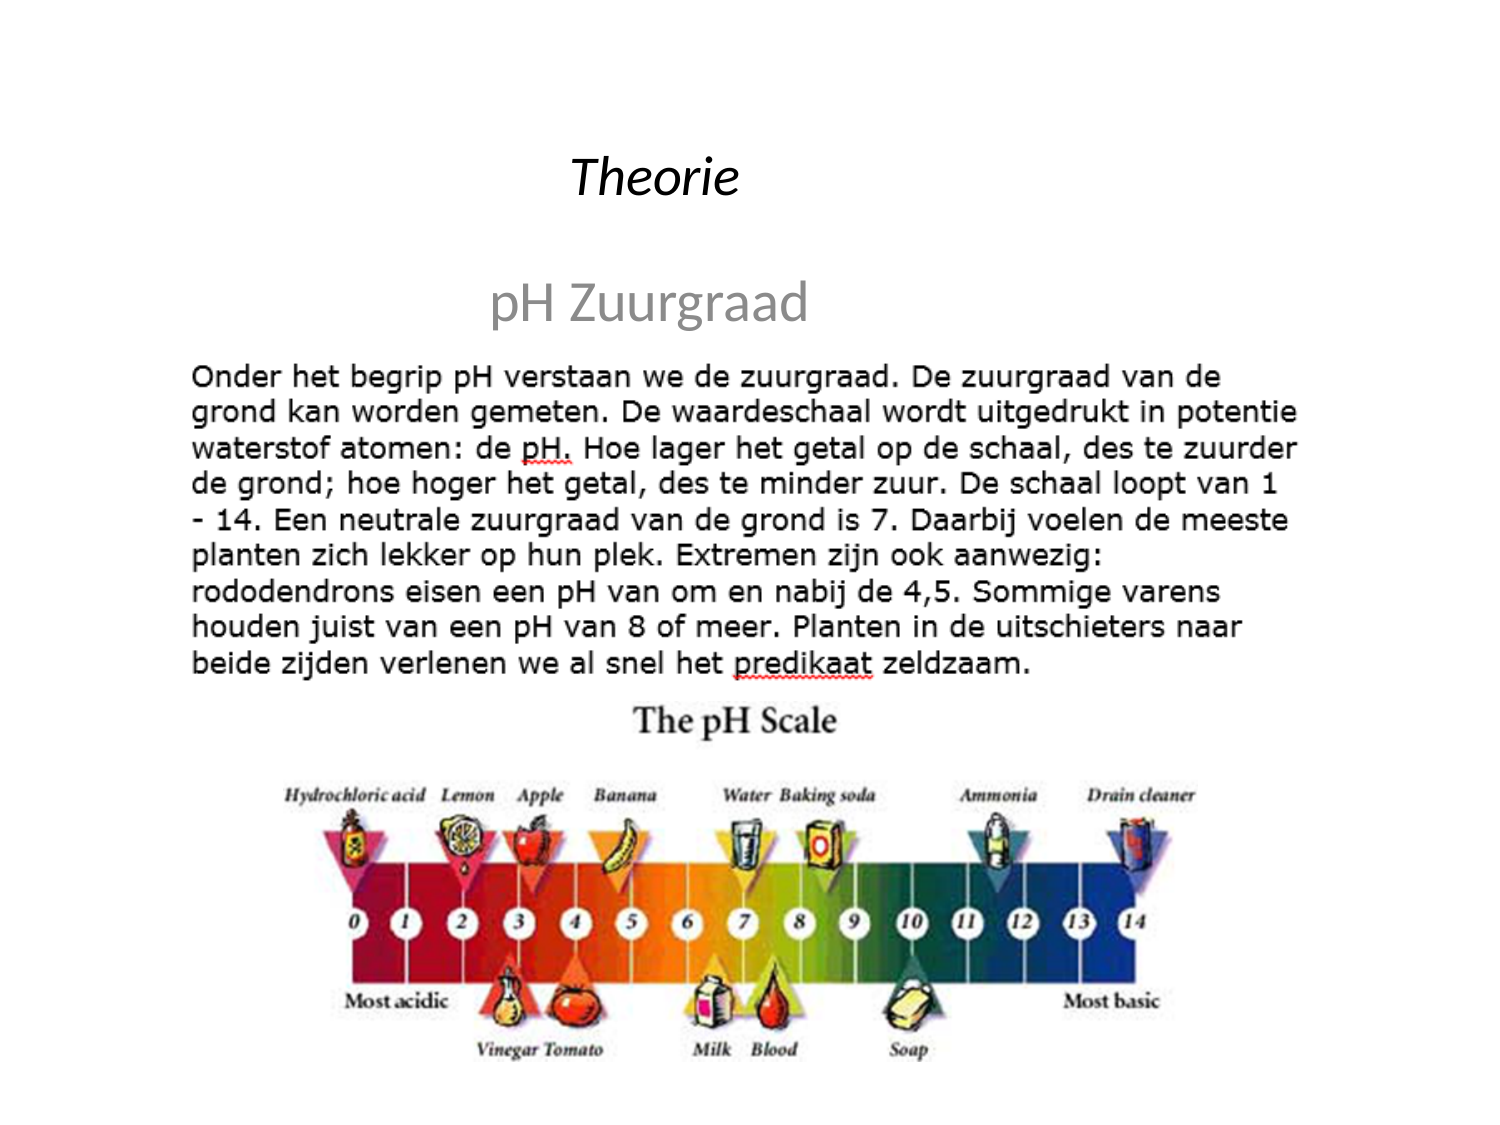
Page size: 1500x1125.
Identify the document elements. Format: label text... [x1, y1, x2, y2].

subtitle pH Zuurgraad [64, 255, 1235, 882]
title Theorie [112, 101, 1199, 244]
picture [282, 701, 1198, 1062]
picture [182, 354, 1304, 689]
